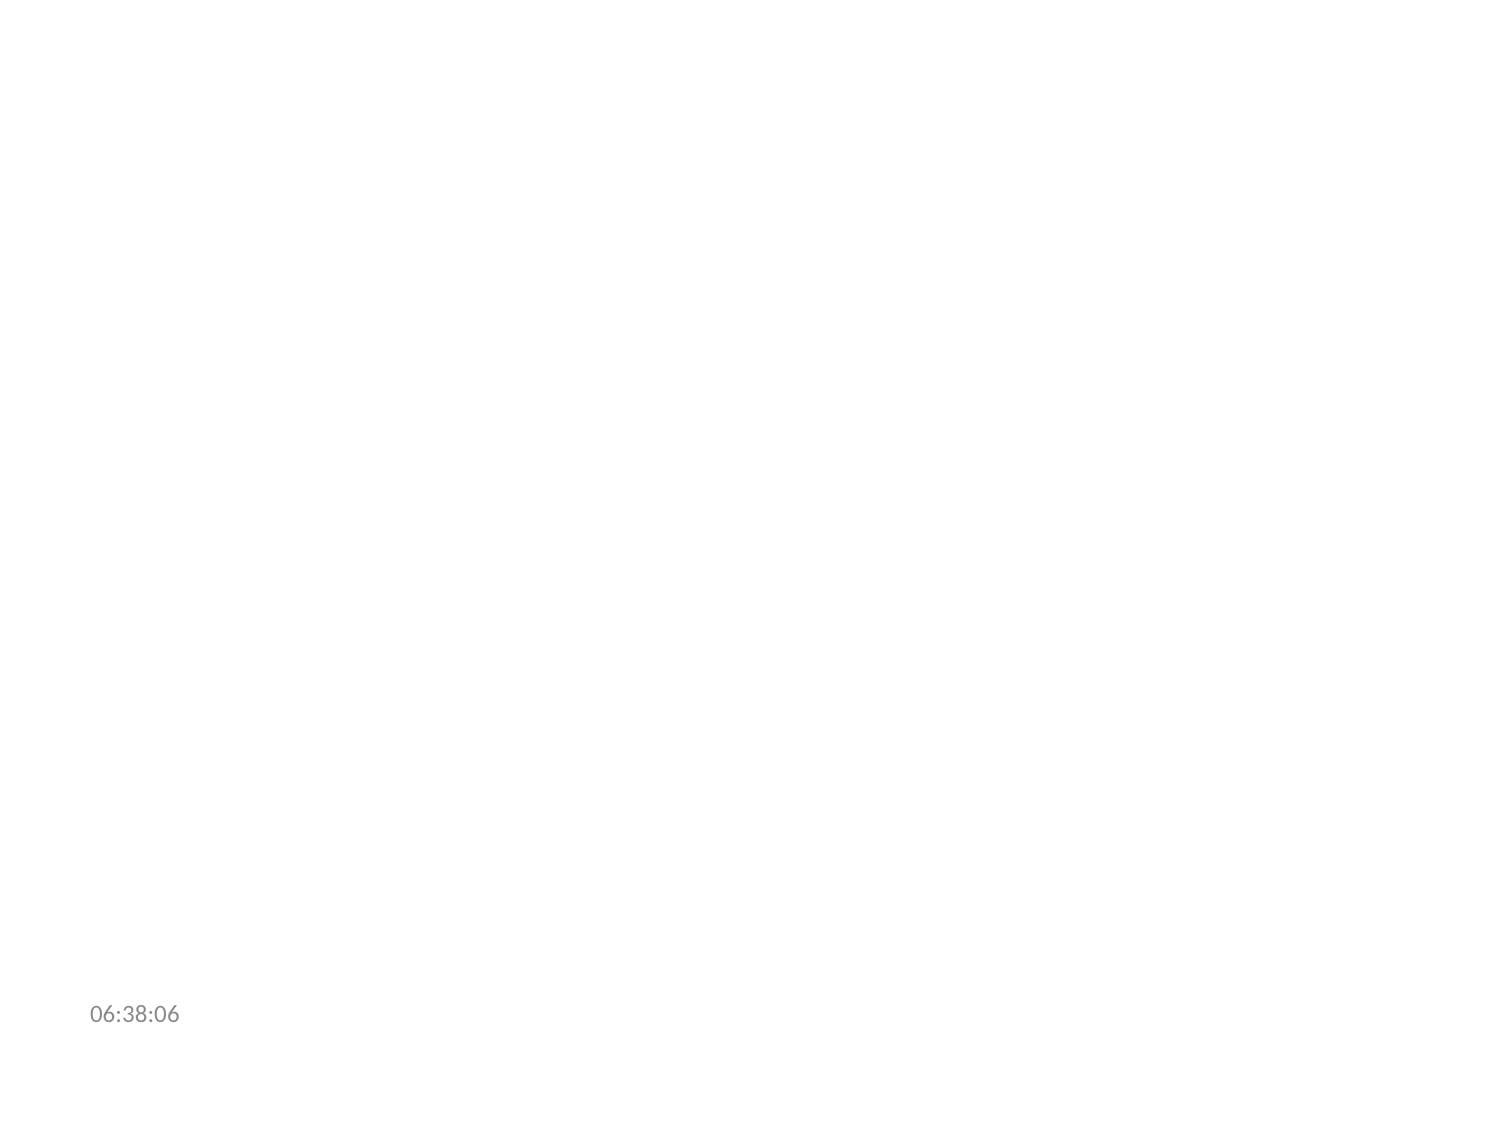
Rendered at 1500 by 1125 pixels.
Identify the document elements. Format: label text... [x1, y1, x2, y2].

text_box 15:35:09 [75, 982, 425, 1043]
